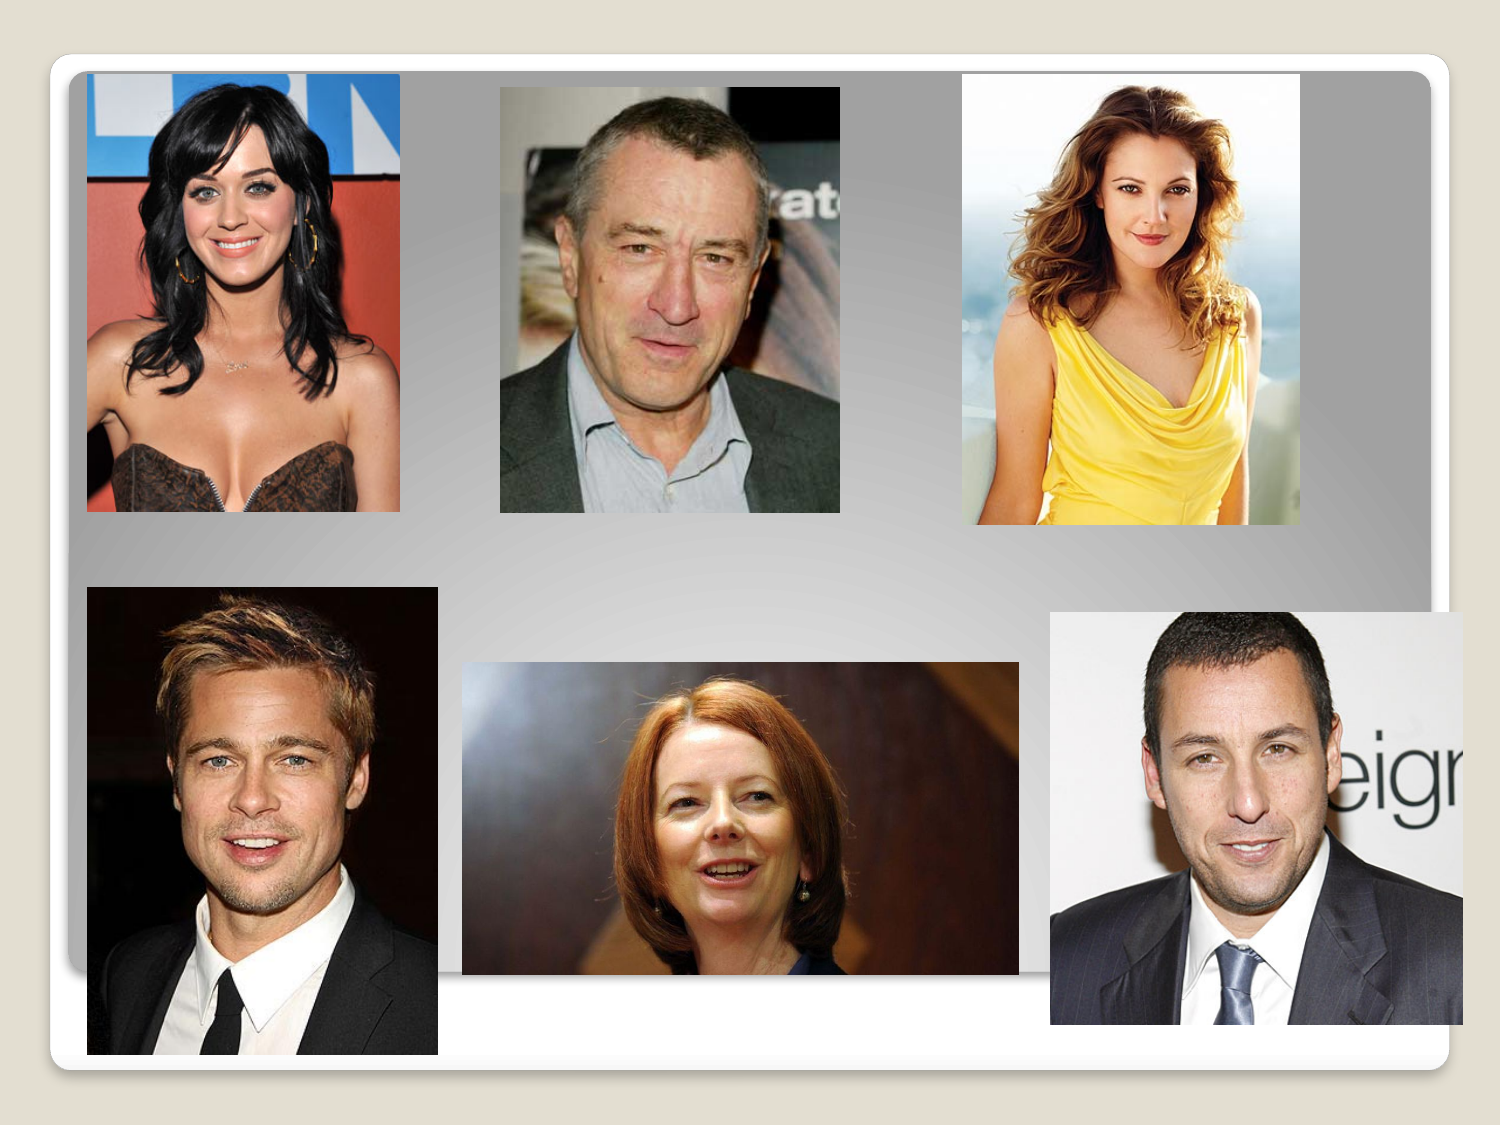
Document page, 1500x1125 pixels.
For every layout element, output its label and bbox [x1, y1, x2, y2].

picture [499, 87, 841, 513]
picture [462, 662, 1020, 976]
picture [1049, 612, 1463, 1026]
picture [962, 74, 1301, 526]
picture [87, 587, 438, 1055]
list [87, 74, 401, 512]
